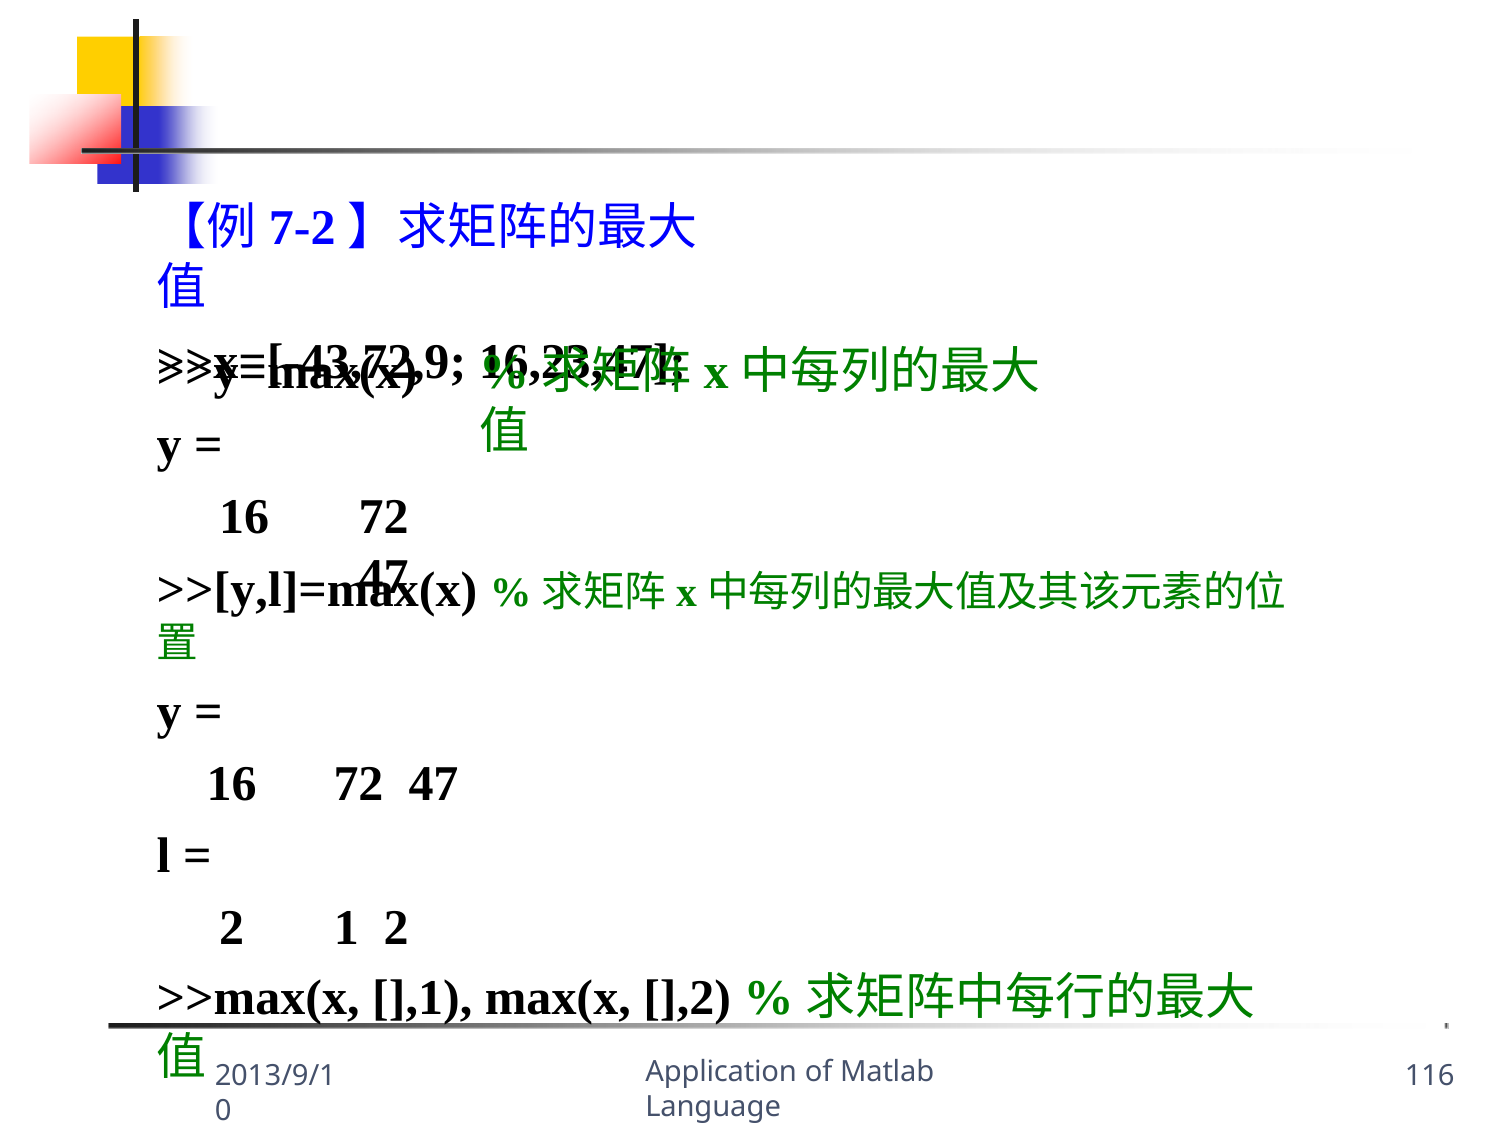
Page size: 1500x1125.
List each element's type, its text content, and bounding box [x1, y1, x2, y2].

text_box %求矩阵x中每列的最大值 [477, 338, 1057, 459]
text_box 【例7-2】求矩阵的最大值 >>x=[-43,72,9; 16,23,47]; [154, 194, 726, 388]
footer 2013/9/10 [212, 1085, 351, 1125]
picture [29, 36, 1431, 184]
text_box >>y=max(x) y = 16 72 47 [154, 324, 422, 556]
picture [1301, 1023, 1458, 1029]
picture [108, 1023, 154, 1029]
text_box >>[y,l]=max(x) %求矩阵x中每列的最大值及其该元素的位置 y = 16 72 47 l = 2 1 2 >>max(x, [],1), max(x, [],2) %求矩阵中每行的最大值 [154, 556, 1301, 1085]
slide_number 116 [1400, 1056, 1457, 1125]
slide_number Application of Matlab Language [643, 1085, 987, 1125]
